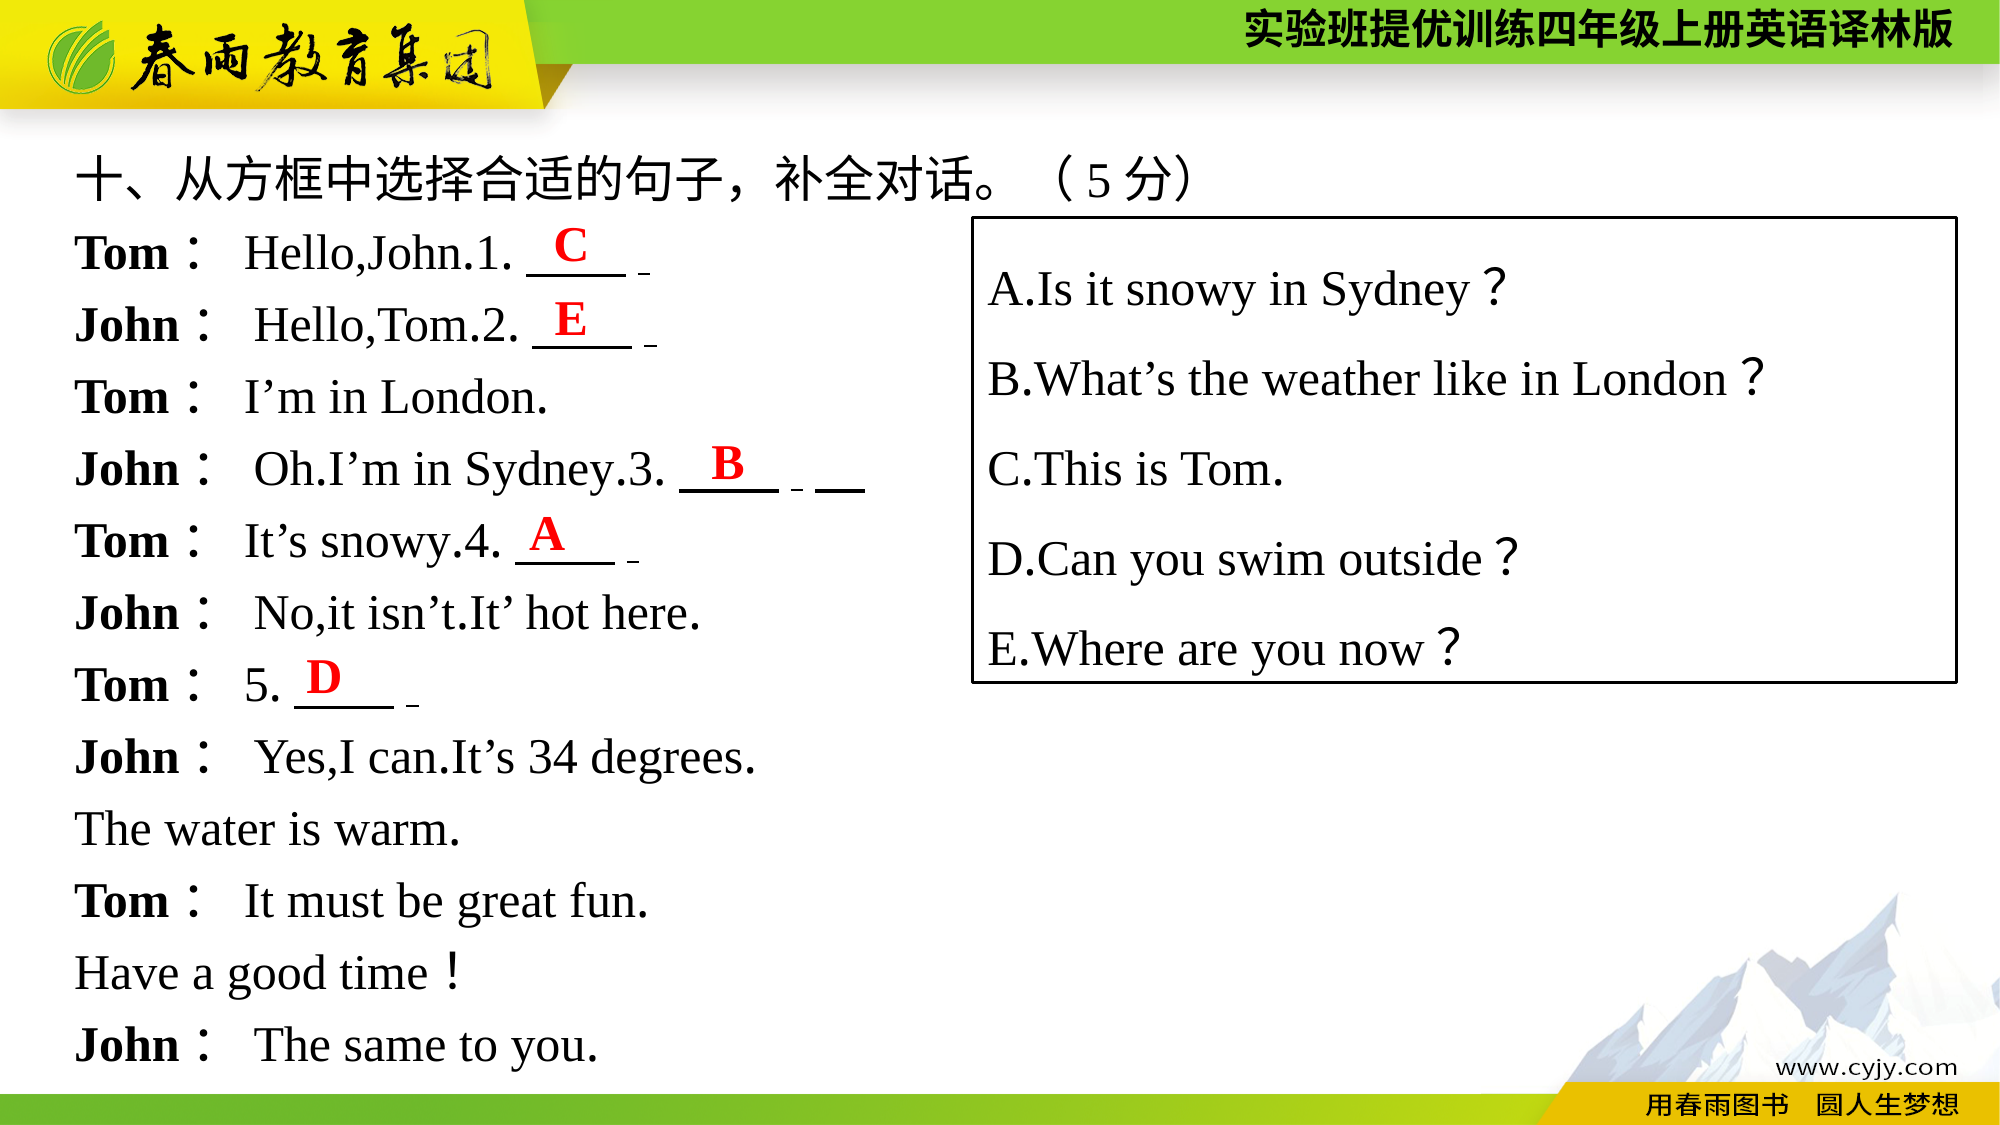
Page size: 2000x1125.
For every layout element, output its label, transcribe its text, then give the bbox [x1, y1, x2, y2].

text_box D [291, 635, 358, 711]
text_box A [514, 492, 590, 568]
picture [0, 0, 2000, 1125]
text_box B [696, 422, 760, 498]
text_box E [539, 277, 603, 353]
text_box A.Is it snowy in Sydney？ B.What’s the weather like in London？ C.This is Tom. D.Can you swim outside？ E.Where are you now？ [972, 217, 1957, 683]
text_box C [538, 203, 605, 279]
list 十、从方框中选择合适的句子，补全对话。（5分） Tom：Hello,John.1. . John：Hello,Tom.2. . Tom：I’m in London. John：Oh.I’m in Sydney.3. . Tom：It’s snowy.4. . John：No,it isn’t.It’ hot here. Tom：5. . John：Yes,I can.It’s 34 degrees. The water is warm. Tom：It must be great fun. Have a good time！ John：The same to you. [59, 128, 1944, 1089]
